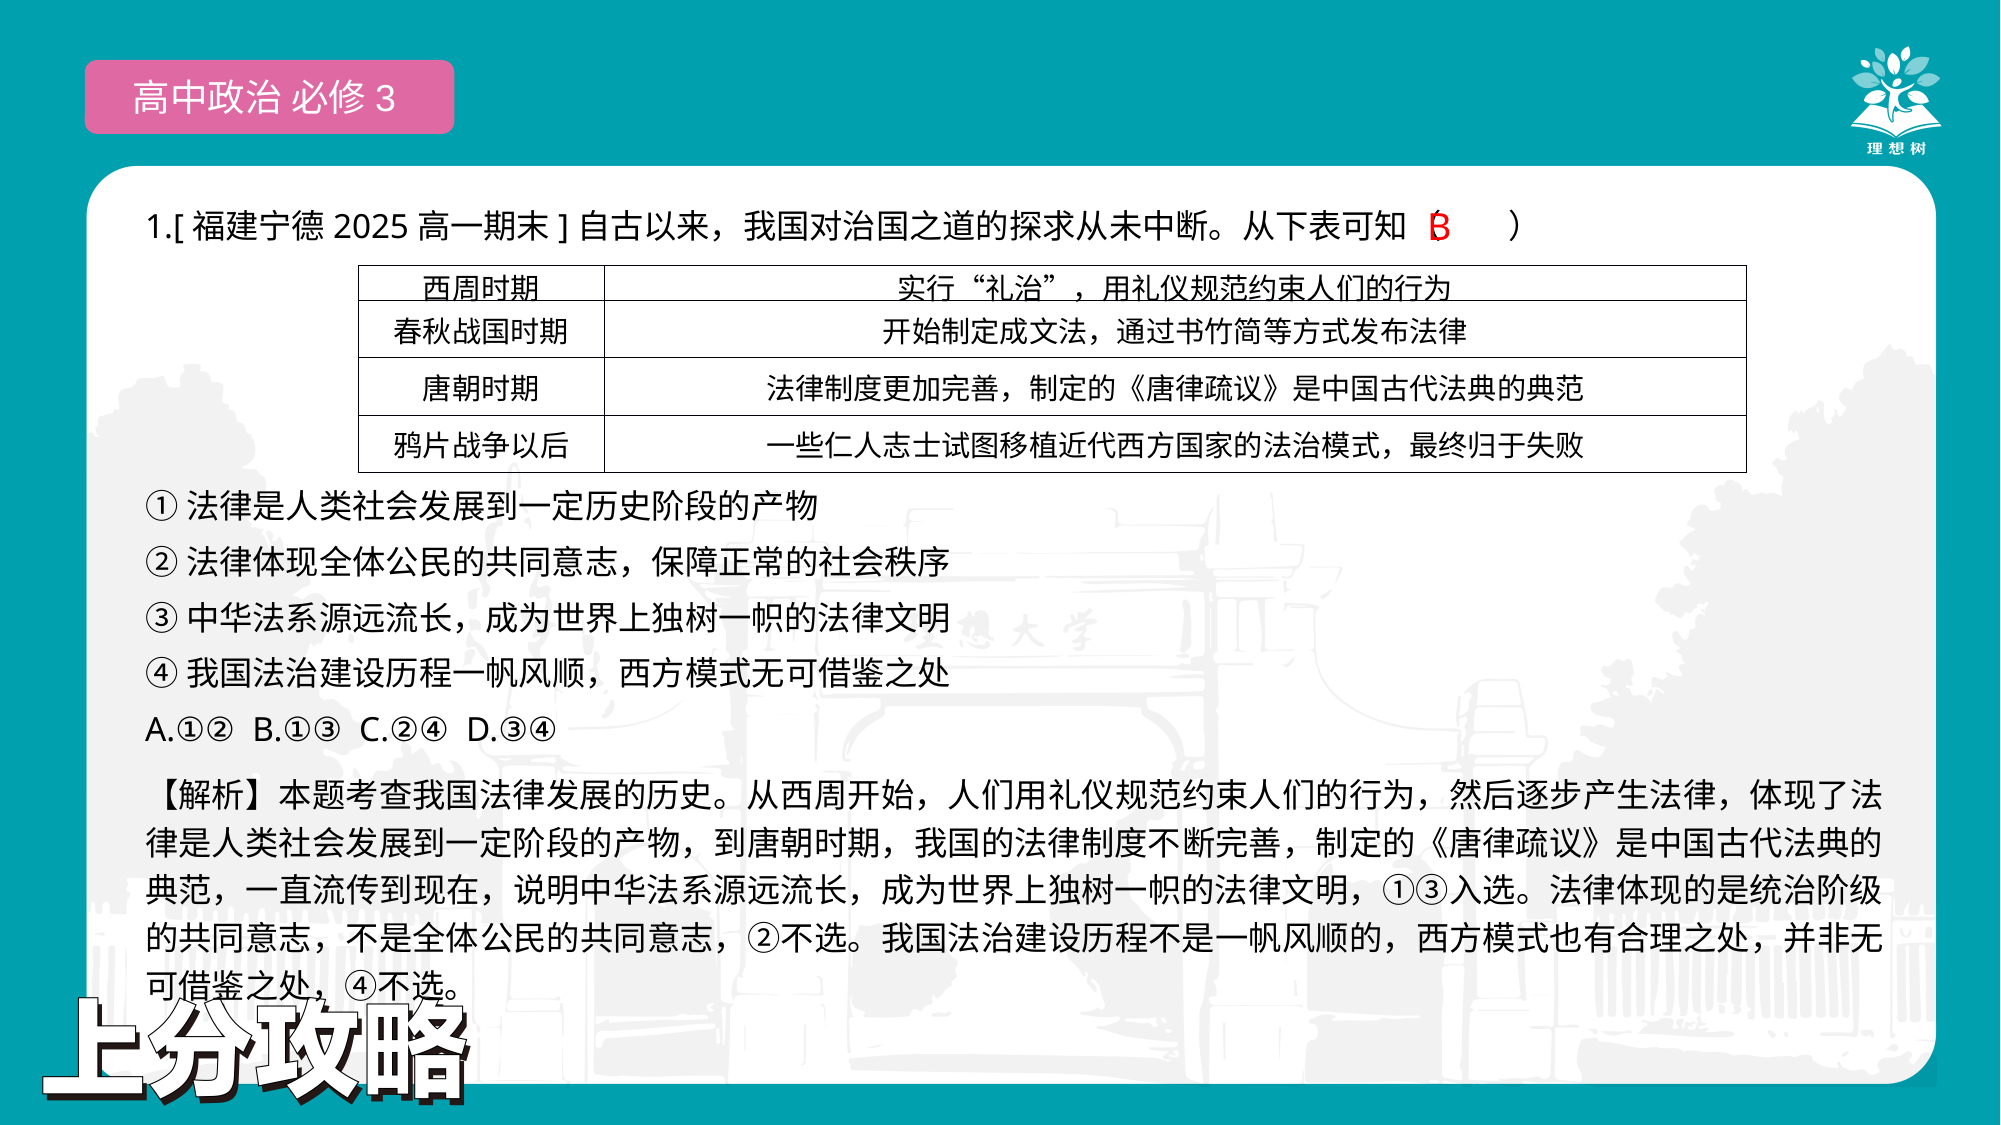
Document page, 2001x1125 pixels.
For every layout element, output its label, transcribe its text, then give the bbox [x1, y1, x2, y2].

text_box B [1402, 172, 1520, 256]
table_cell 法律制度更加完善，制定的《唐律疏议》是中国古代法典的典范 [605, 358, 1746, 415]
table_cell 春秋战国时期 [359, 301, 604, 357]
table_header 实行“礼治”，用礼仪规范约束人们的行为 [605, 266, 1746, 300]
text_box 1.[福建宁德2025高一期末]自古以来，我国对治国之道的探求从未中断。从下表可知（ ） ①法律是人类社会发展到一定历史阶段的产物 ②法律体现全体公民的共同意志，保障正常的社会秩序 ③中华法系源远流长，成为世界上独树一帜的法律文明 ④我国法治建设历程一帆风顺，西方模式无可借鉴之处 A.①② B.①③ C.②④ D.③④ [130, 182, 1880, 756]
table_cell 一些仁人志士试图移植近代西方国家的法治模式，最终归于失败 [605, 416, 1746, 472]
text_box 【解析】本题考查我国法律发展的历史。从西周开始，人们用礼仪规范约束人们的行为，然后逐步产生法律，体现了法律是人类社会发展到一定阶段的产物，到唐朝时期，我国的法律制度不断完善，制定的《唐律疏议》是中国古代法典的典范，一直流传到现在，说明中华法系源远流长，成为世界上独树一帜的法律文明，①③入选。法律体现的是统治阶级的共同意志，不是全体公民的共同意志，②不选。我国法治建设历程不是一帆风顺的，西方模式也有合理之处，并非无可借鉴之处，④不选。 [130, 758, 1899, 1013]
table_cell 开始制定成文法，通过书竹简等方式发布法律 [605, 301, 1746, 357]
picture [0, 0, 2001, 1125]
text_box 高中政治 必修3 [83, 58, 456, 135]
table_header 西周时期 [359, 266, 604, 300]
table_cell 唐朝时期 [359, 358, 604, 415]
table_cell 鸦片战争以后 [359, 416, 604, 472]
